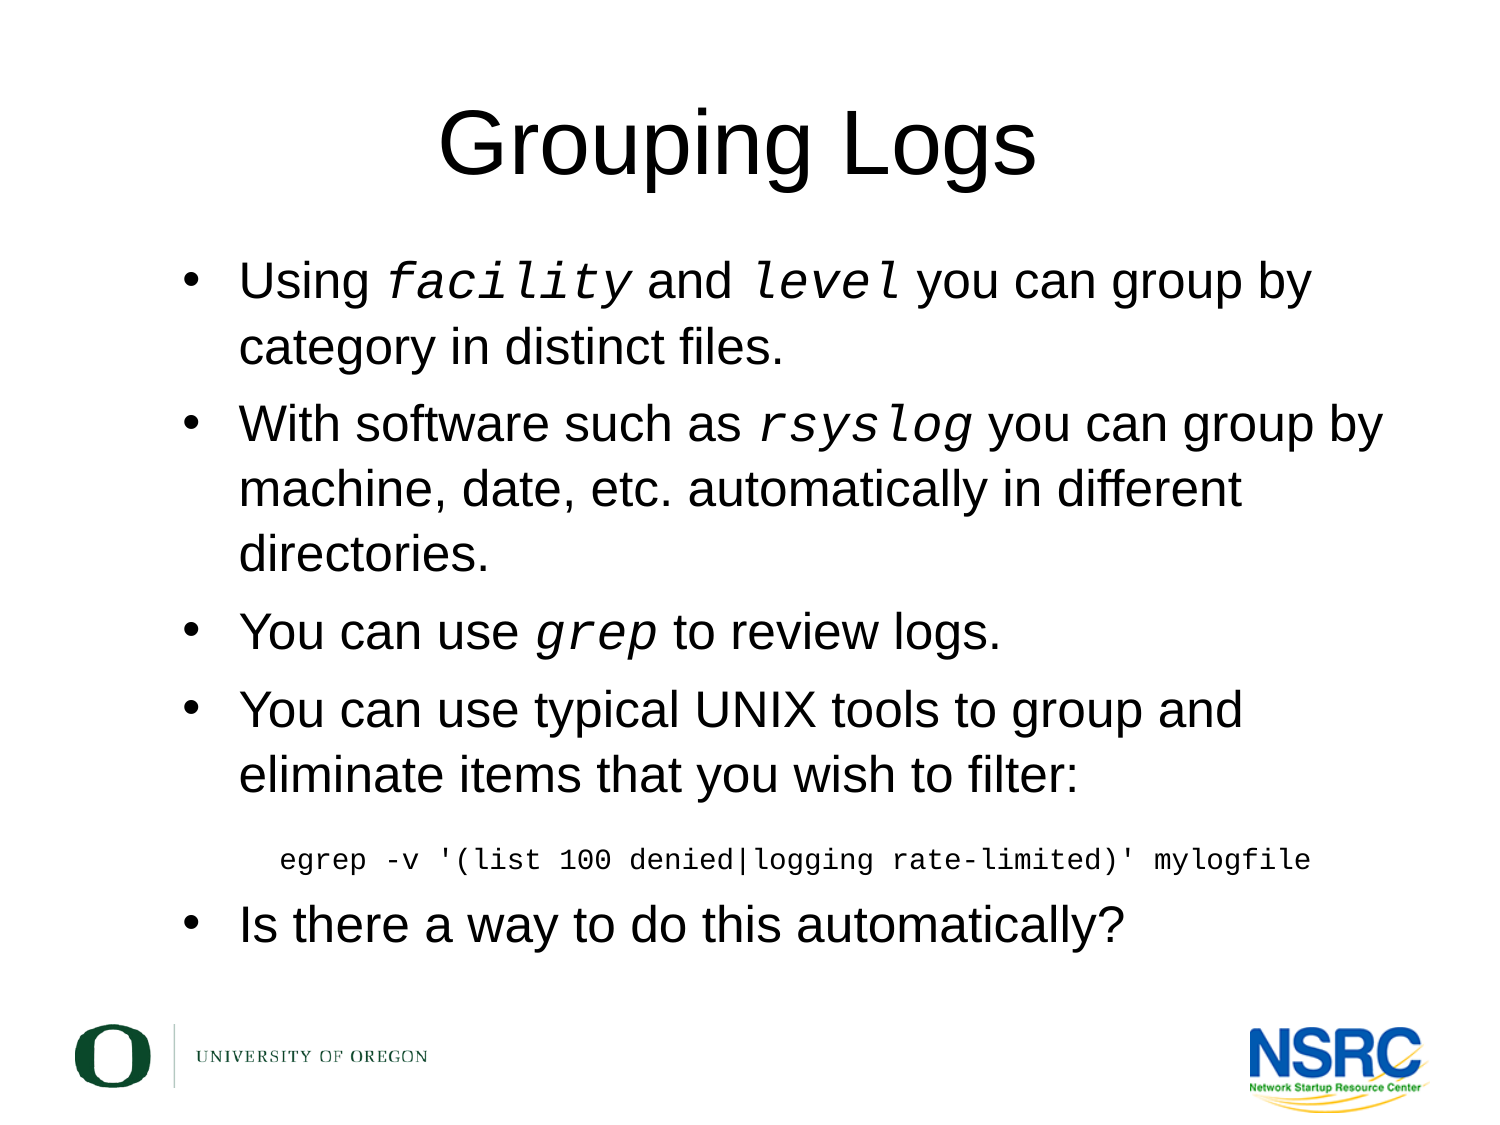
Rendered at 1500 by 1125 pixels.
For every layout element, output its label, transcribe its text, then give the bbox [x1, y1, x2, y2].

picture [1250, 1027, 1430, 1113]
title Grouping Logs [140, 36, 1338, 240]
picture [75, 1024, 427, 1088]
text_box Using facility and level you can group by category in distinct files. With software such as rsyslog you can group by machine, date, etc. automatically in different directories. You can use grep to review logs. You can use typical UNIX tools to group and eliminate items that you wish to filter: egrep -v '(list 100 denied|logging rate-limited)' mylogfile Is there a way to do this automatically? [169, 237, 1404, 960]
